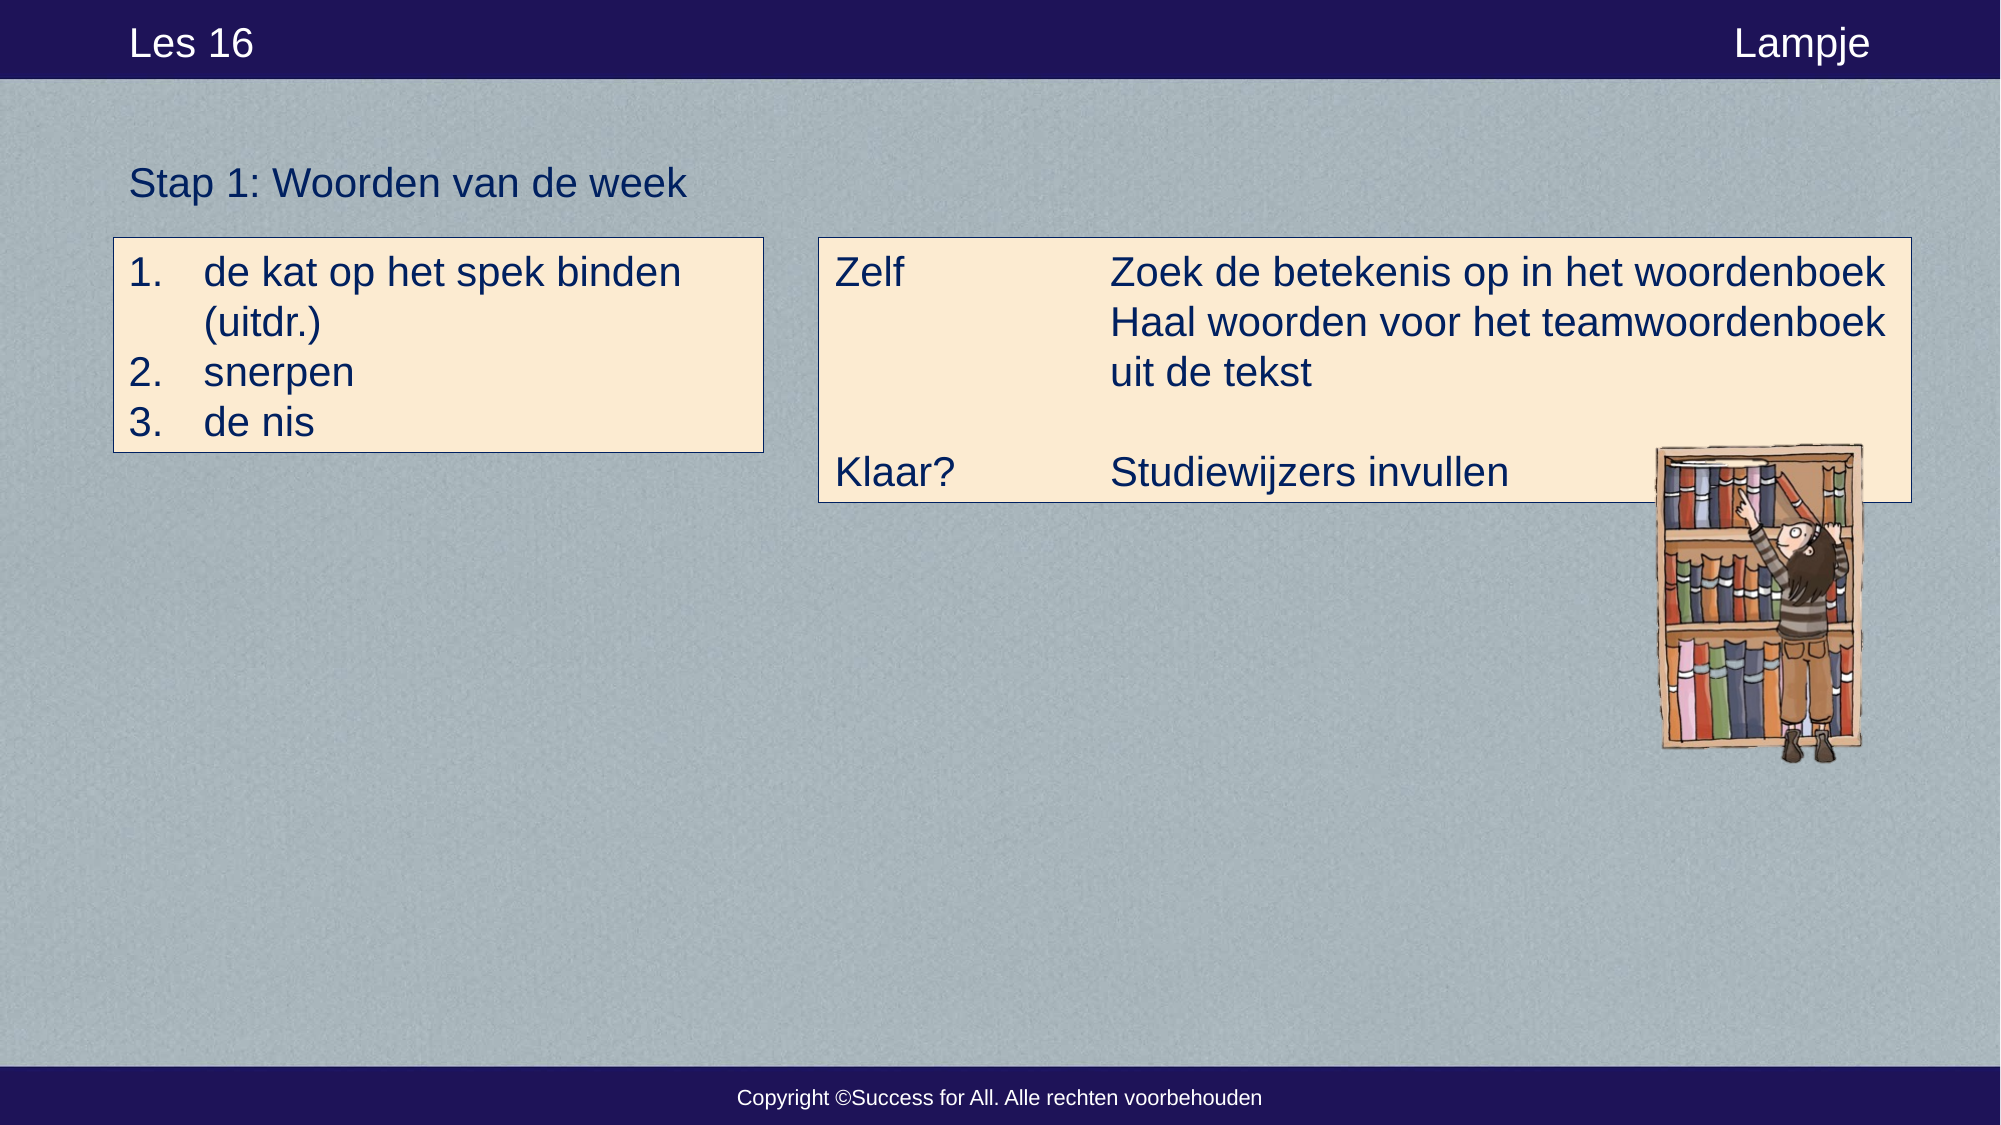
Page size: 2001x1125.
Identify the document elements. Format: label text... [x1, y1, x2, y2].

picture [0, 0, 2001, 1125]
text_box Les 16 [114, 8, 354, 73]
text_box Zelf Zoek de betekenis op in het woordenboek Haal woorden voor het teamwoordenboek uit de tekst Klaar? Studiewijzers invullen [818, 237, 1912, 503]
text_box de kat op het spek binden (uitdr.) snerpen de nis [113, 237, 764, 453]
text_box Copyright ©Success for All. Alle rechten voorbehouden [0, 1076, 2000, 1125]
text_box Lampje [999, 8, 1886, 73]
text_box Stap 1: Woorden van de week [113, 148, 1635, 214]
